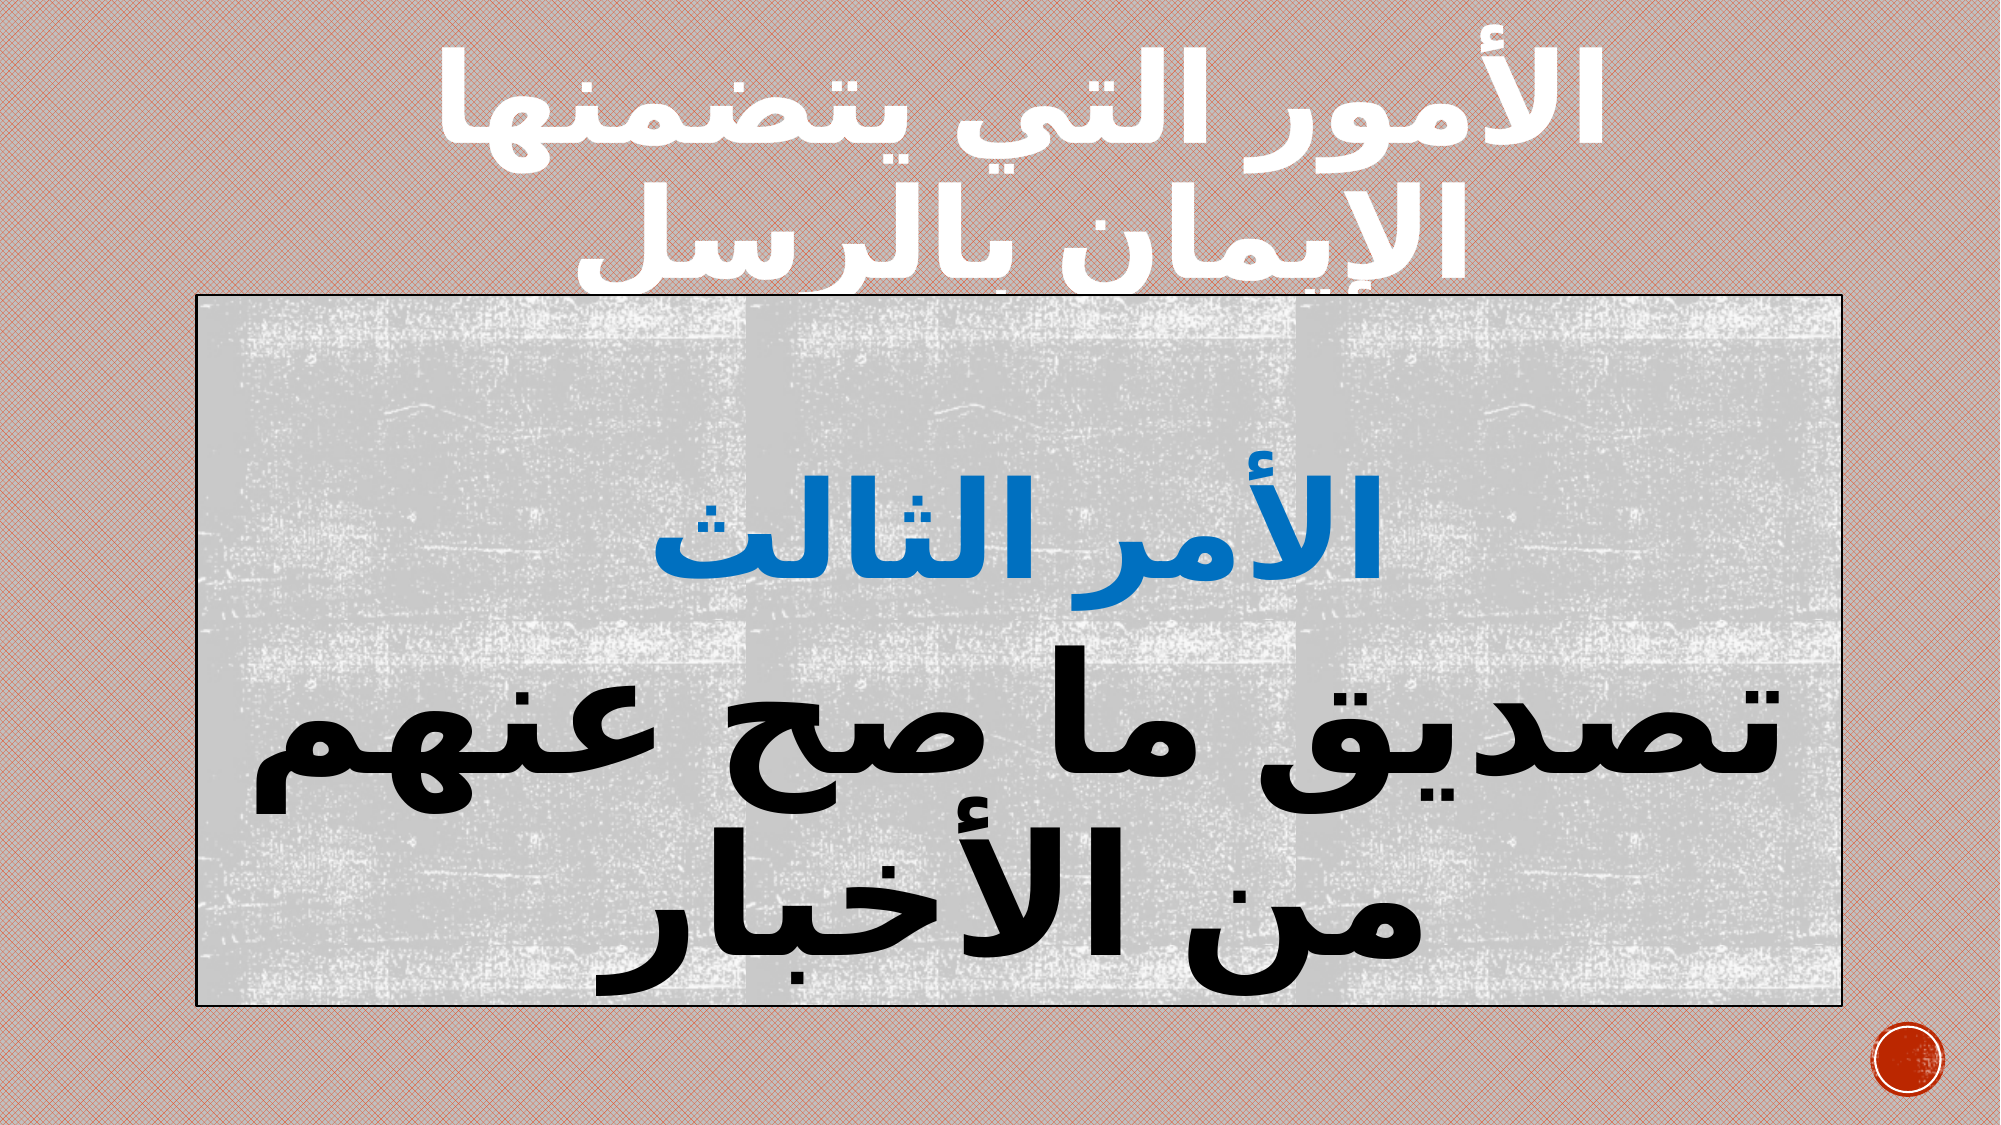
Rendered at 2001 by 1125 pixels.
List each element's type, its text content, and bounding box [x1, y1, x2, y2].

list الأمر الثالث تصديق ما صح عنهم من الأخبار [195, 294, 1843, 1007]
title الأمور التي يتضمنها الإيمان بالرسل [232, 44, 1813, 294]
